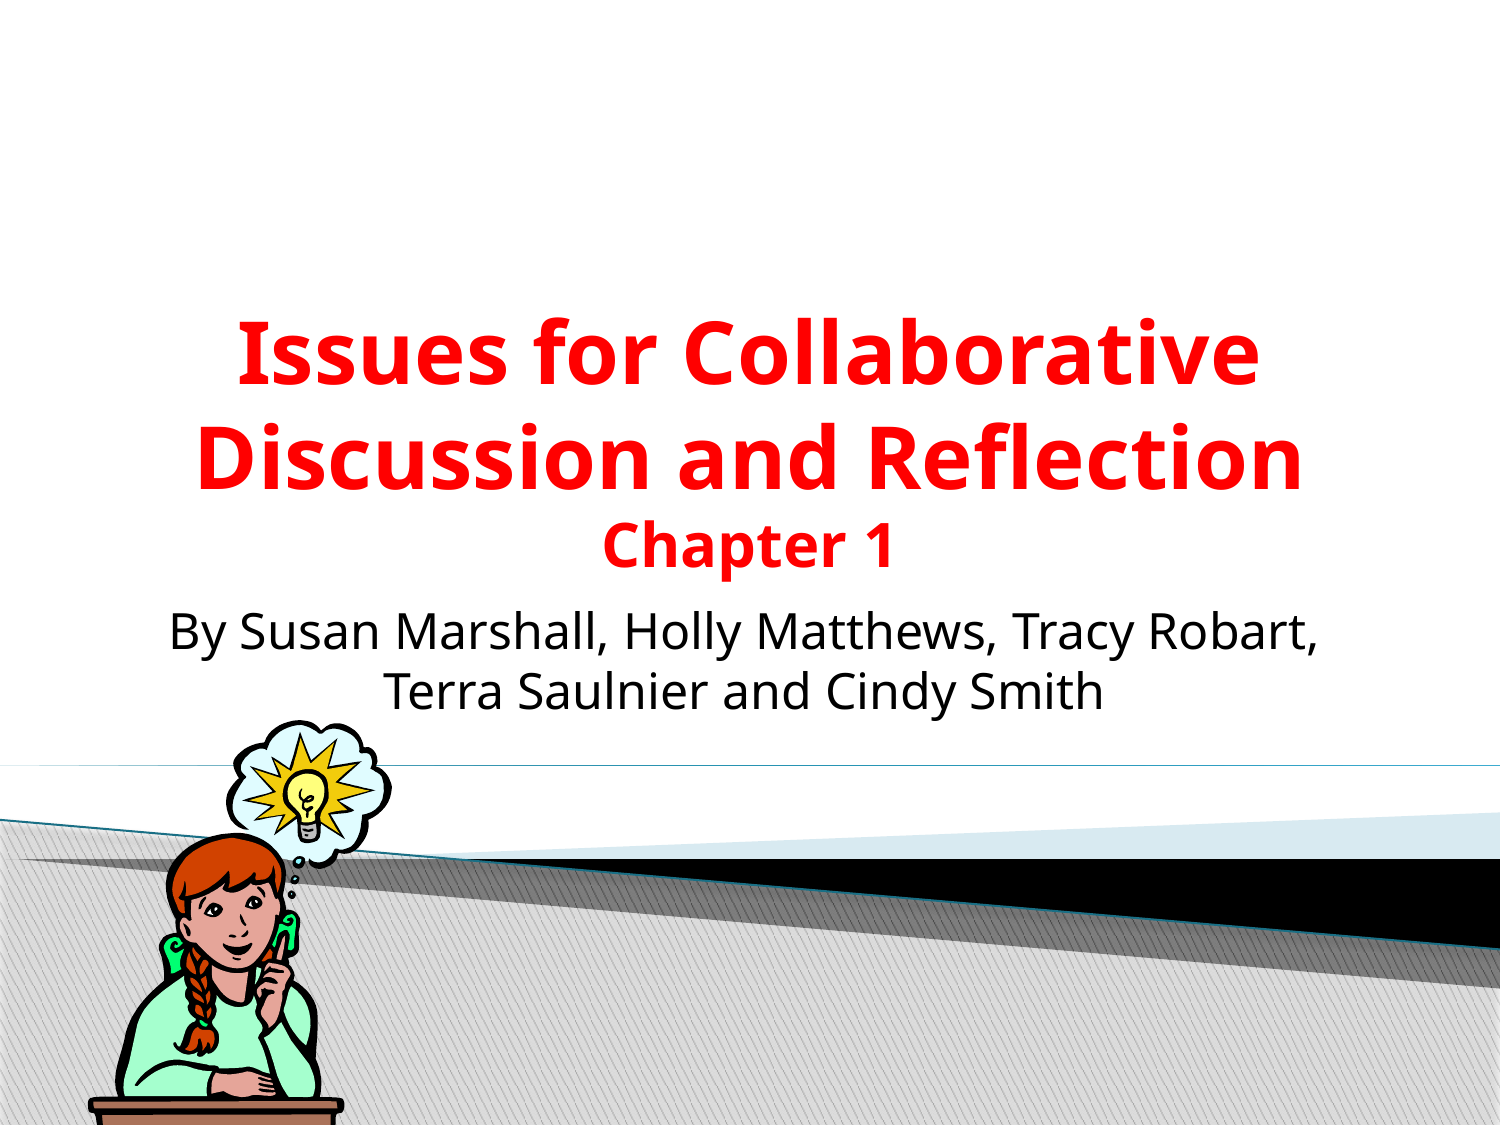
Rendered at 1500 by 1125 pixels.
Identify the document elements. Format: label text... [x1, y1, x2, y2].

picture [0, 719, 1500, 1125]
subtitle By Susan Marshall, Holly Matthews, Tracy Robart, Terra Saulnier and Cindy Smith [112, 592, 1388, 790]
title Issues for Collaborative Discussion and Reflection Chapter 1 [112, 287, 1388, 588]
